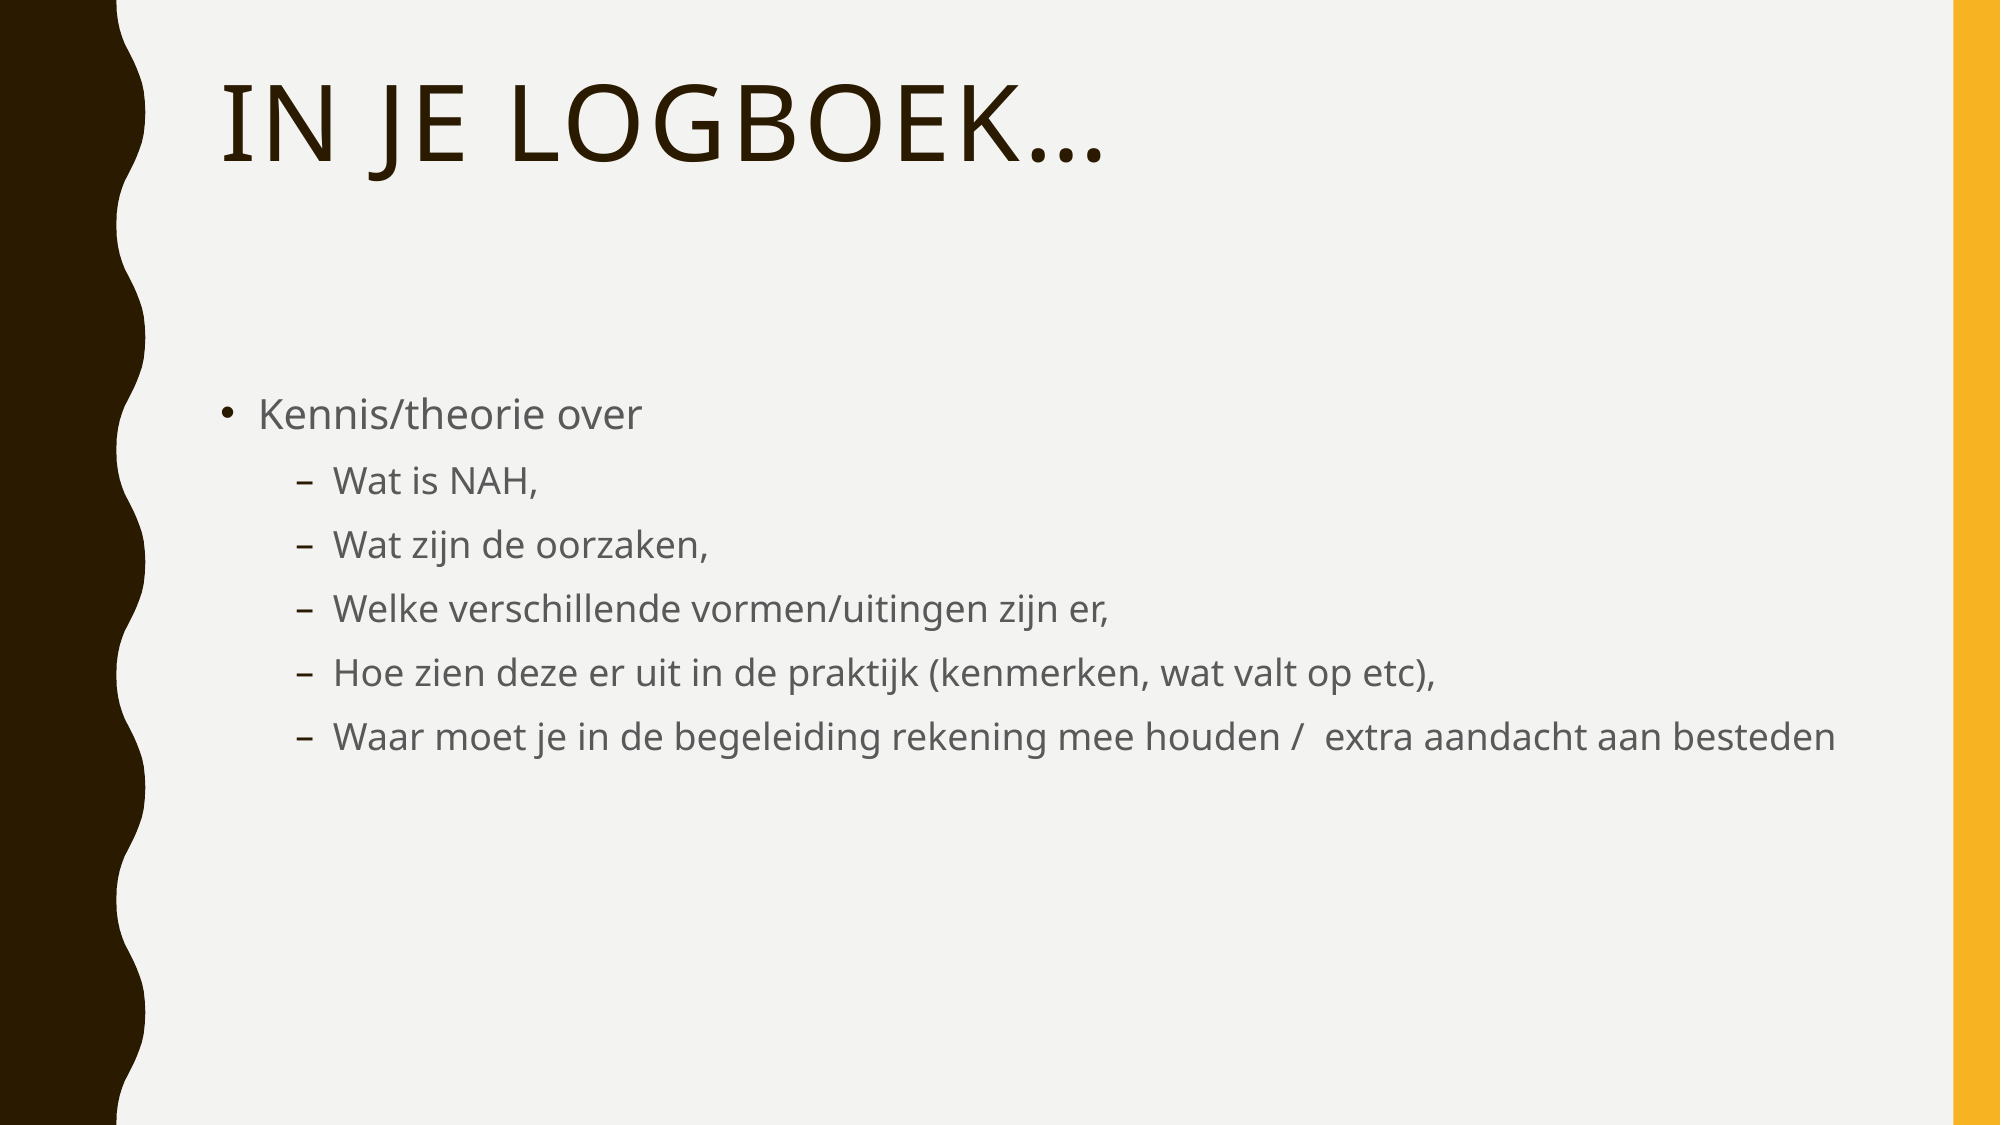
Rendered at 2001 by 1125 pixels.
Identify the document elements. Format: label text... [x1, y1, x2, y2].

title In je logboek… [205, 62, 1875, 308]
list Kennis/theorie over Wat is NAH, Wat zijn de oorzaken, Welke verschillende vormen/uitingen zijn er, Hoe zien deze er uit in de praktijk (kenmerken, wat valt op etc), Waar moet je in de begeleiding rekening mee houden / extra aandacht aan besteden [205, 375, 1875, 965]
